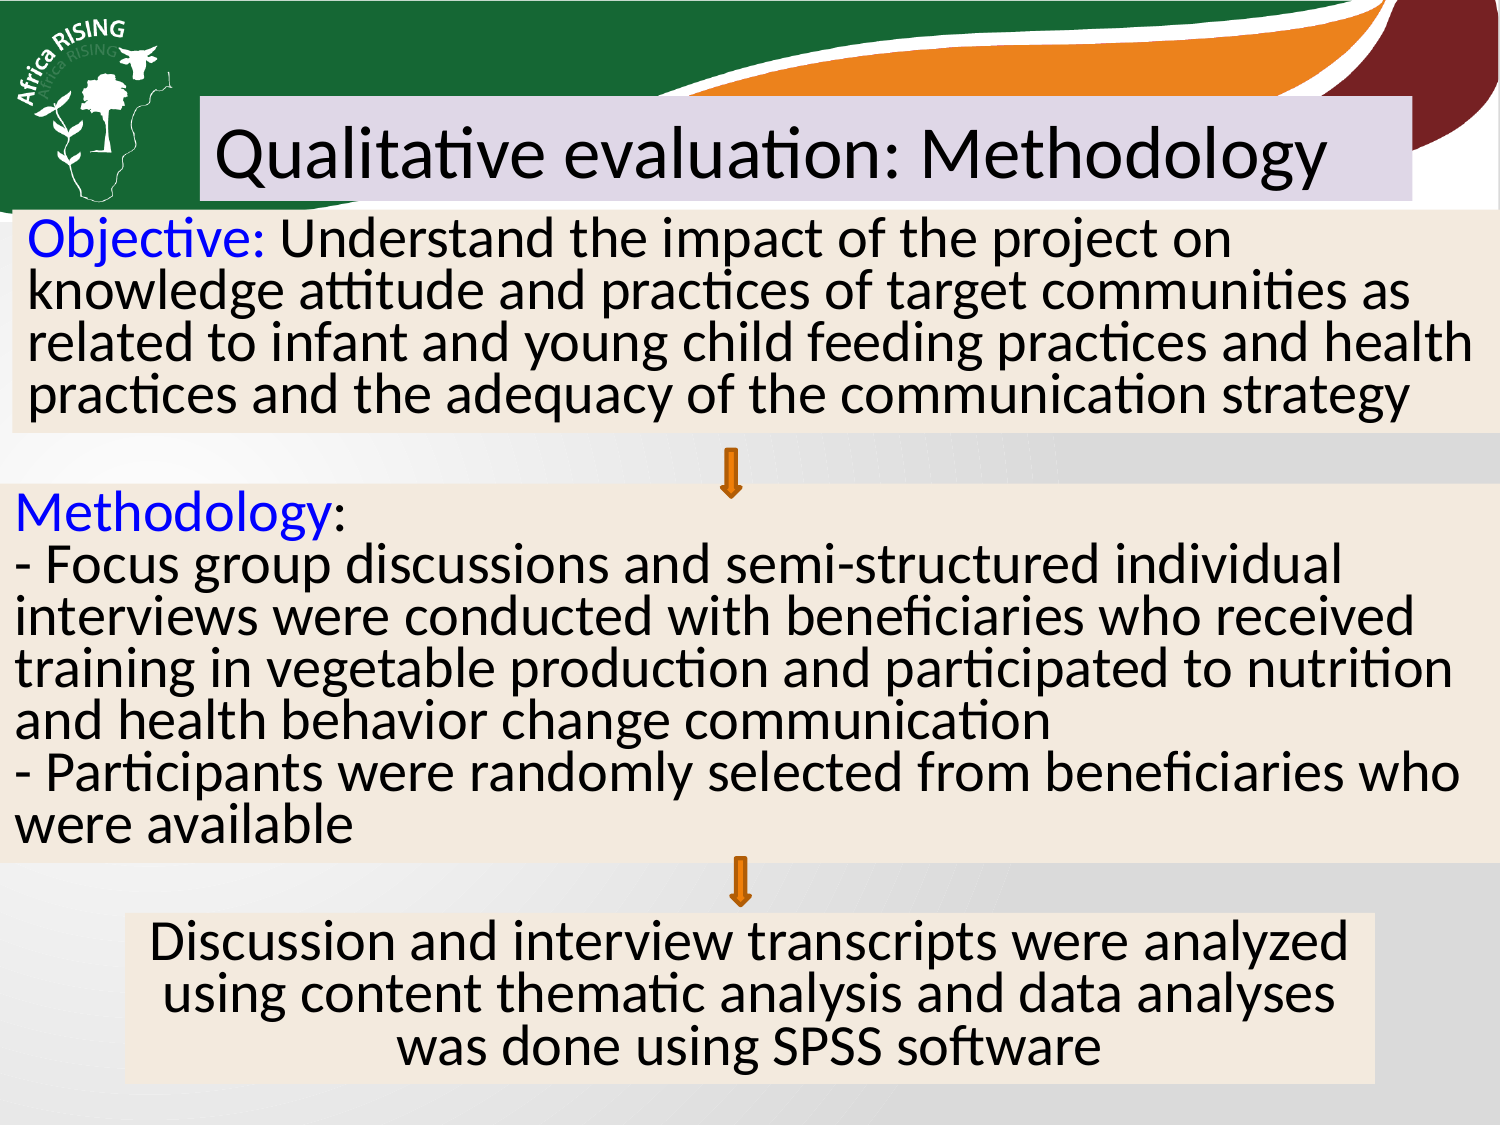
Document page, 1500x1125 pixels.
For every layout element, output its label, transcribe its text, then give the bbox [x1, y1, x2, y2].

text_box [729, 856, 752, 908]
text_box Qualitative evaluation: Methodology [199, 96, 1413, 201]
text_box Objective: Understand the impact of the project on knowledge attitude and practices of target communities as related to infant and young child feeding practices and health practices and the adequacy of the communication strategy [12, 209, 1500, 433]
picture [0, 0, 1499, 222]
text_box Methodology: - Focus group discussions and semi-structured individual interviews were conducted with beneficiaries who received training in vegetable production and participated to nutrition and health behavior change communication - Participants were randomly selected from beneficiaries who were available [0, 483, 1500, 863]
text_box [719, 447, 743, 499]
text_box Discussion and interview transcripts were analyzed using content thematic analysis and data analyses was done using SPSS software [125, 912, 1375, 1084]
